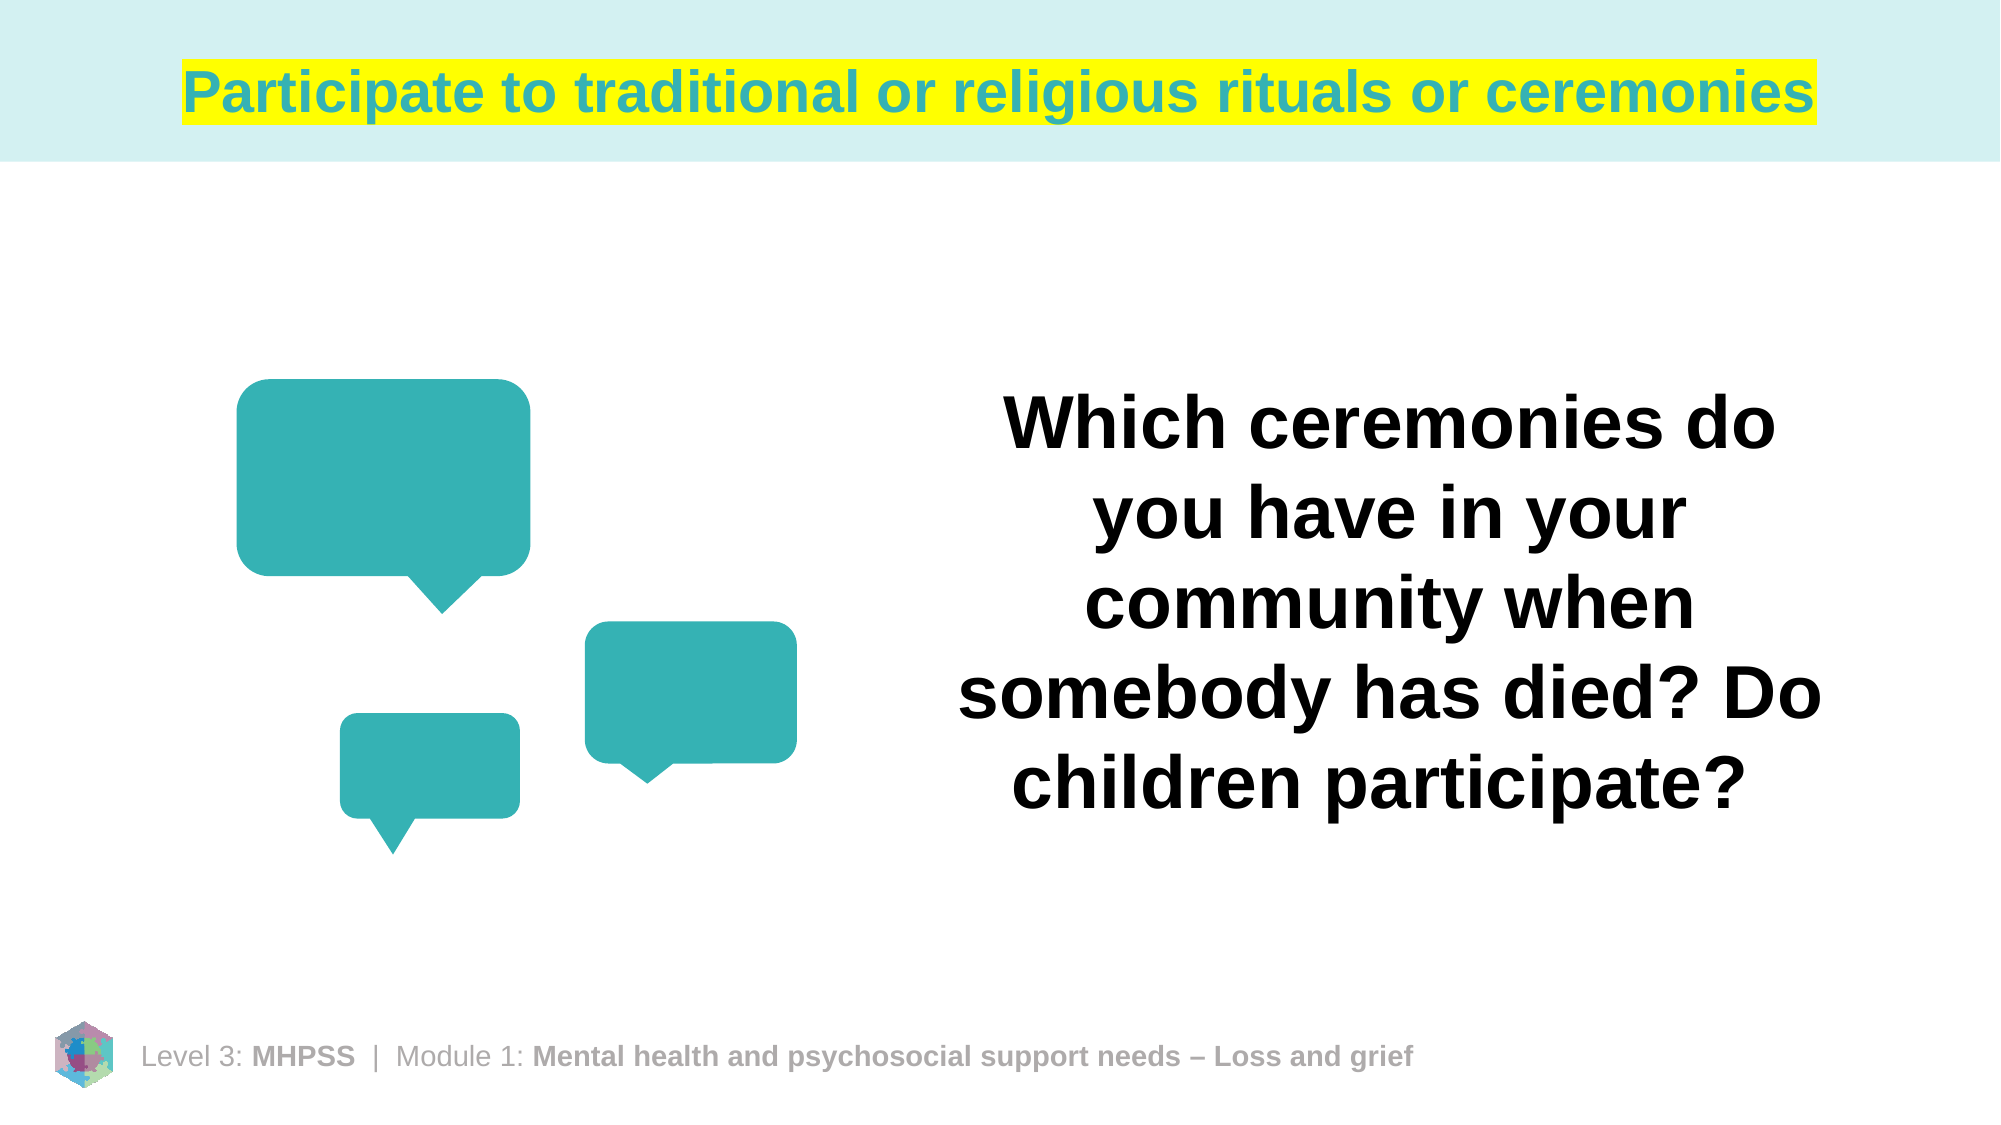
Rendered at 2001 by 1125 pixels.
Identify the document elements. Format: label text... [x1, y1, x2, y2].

title Participate to traditional or religious rituals or ceremonies [137, 17, 1863, 161]
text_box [236, 378, 798, 819]
picture [55, 1021, 113, 1088]
text_box Which ceremonies do you have in your community when somebody has died? Do children participate? [939, 339, 1842, 859]
